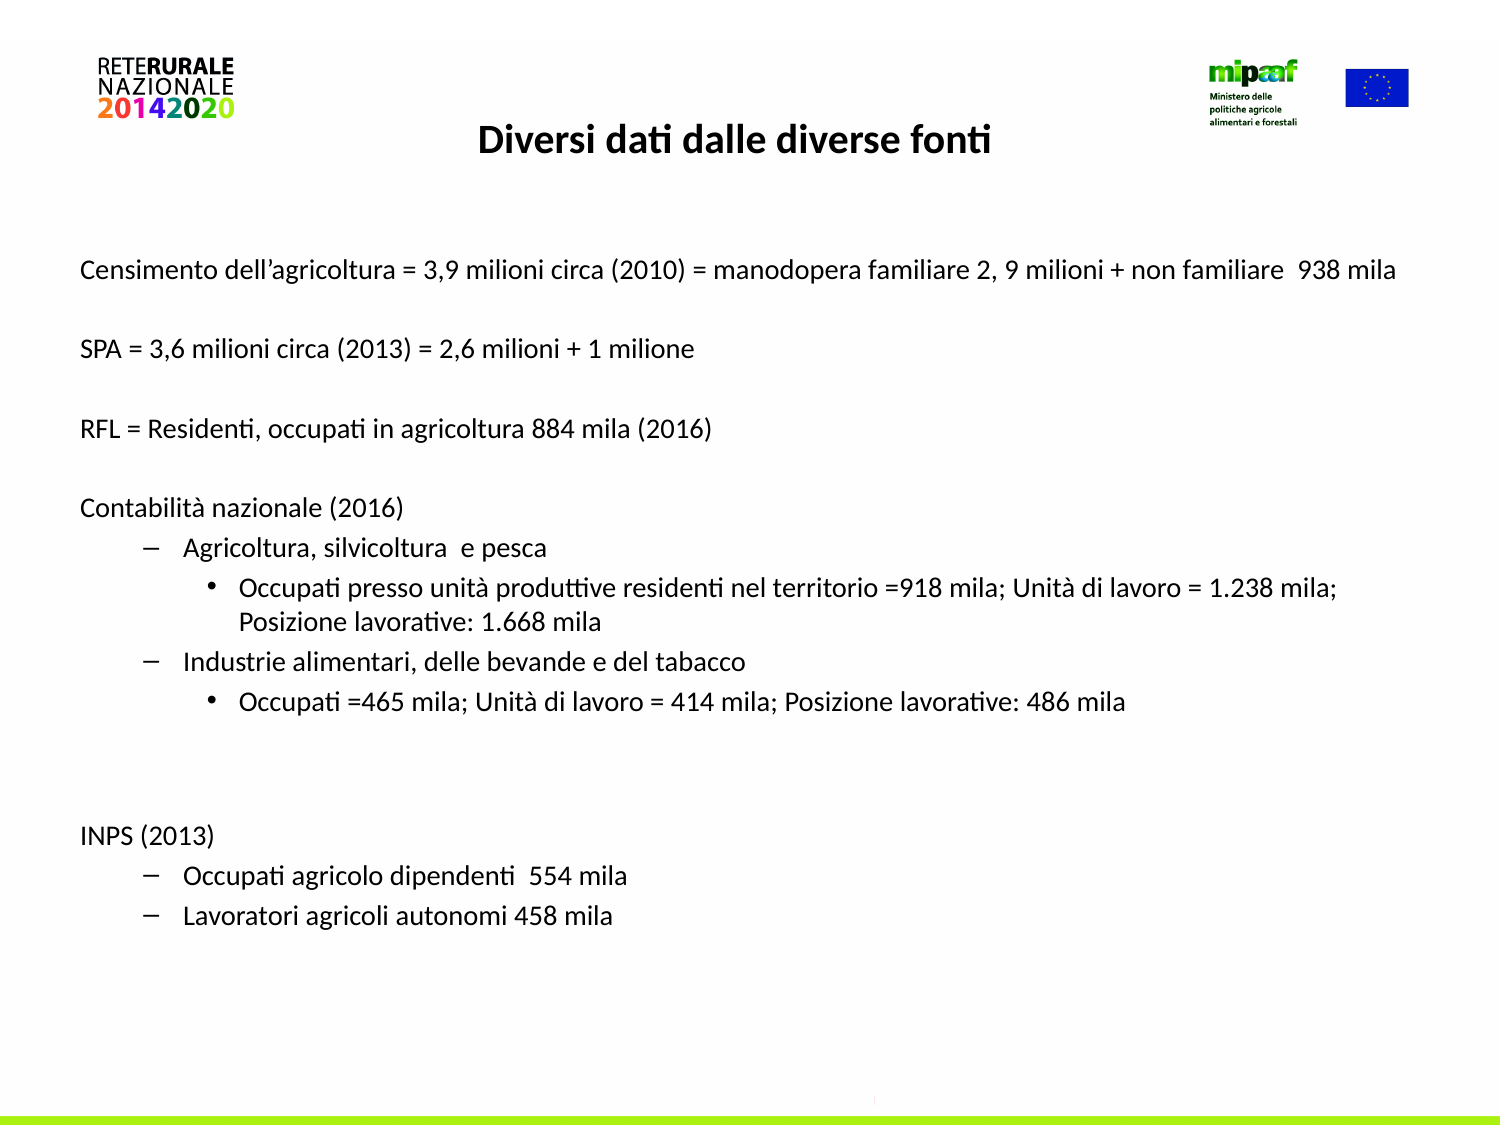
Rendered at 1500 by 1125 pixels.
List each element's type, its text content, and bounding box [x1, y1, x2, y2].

picture [0, 39, 1500, 1125]
title Diversi dati dalle diverse fonti [64, 42, 1415, 231]
list Censimento dell’agricoltura = 3,9 milioni circa (2010) = manodopera familiare 2, 9 milioni + non familiare 938 mila SPA = 3,6 milioni circa (2013) = 2,6 milioni + 1 milione RFL = Residenti, occupati in agricoltura 884 mila (2016) Contabilità nazionale (2016) Agricoltura, silvicoltura e pesca Occupati presso unità produttive residenti nel territorio =918 mila; Unità di lavoro = 1.238 mila; Posizione lavorative: 1.668 mila Industrie alimentari, delle bevande e del tabacco Occupati =465 mila; Unità di lavoro = 414 mila; Posizione lavorative: 486 mila INPS (2013) Occupati agricolo dipendenti 554 mila Lavoratori agricoli autonomi 458 mila [64, 243, 1415, 962]
